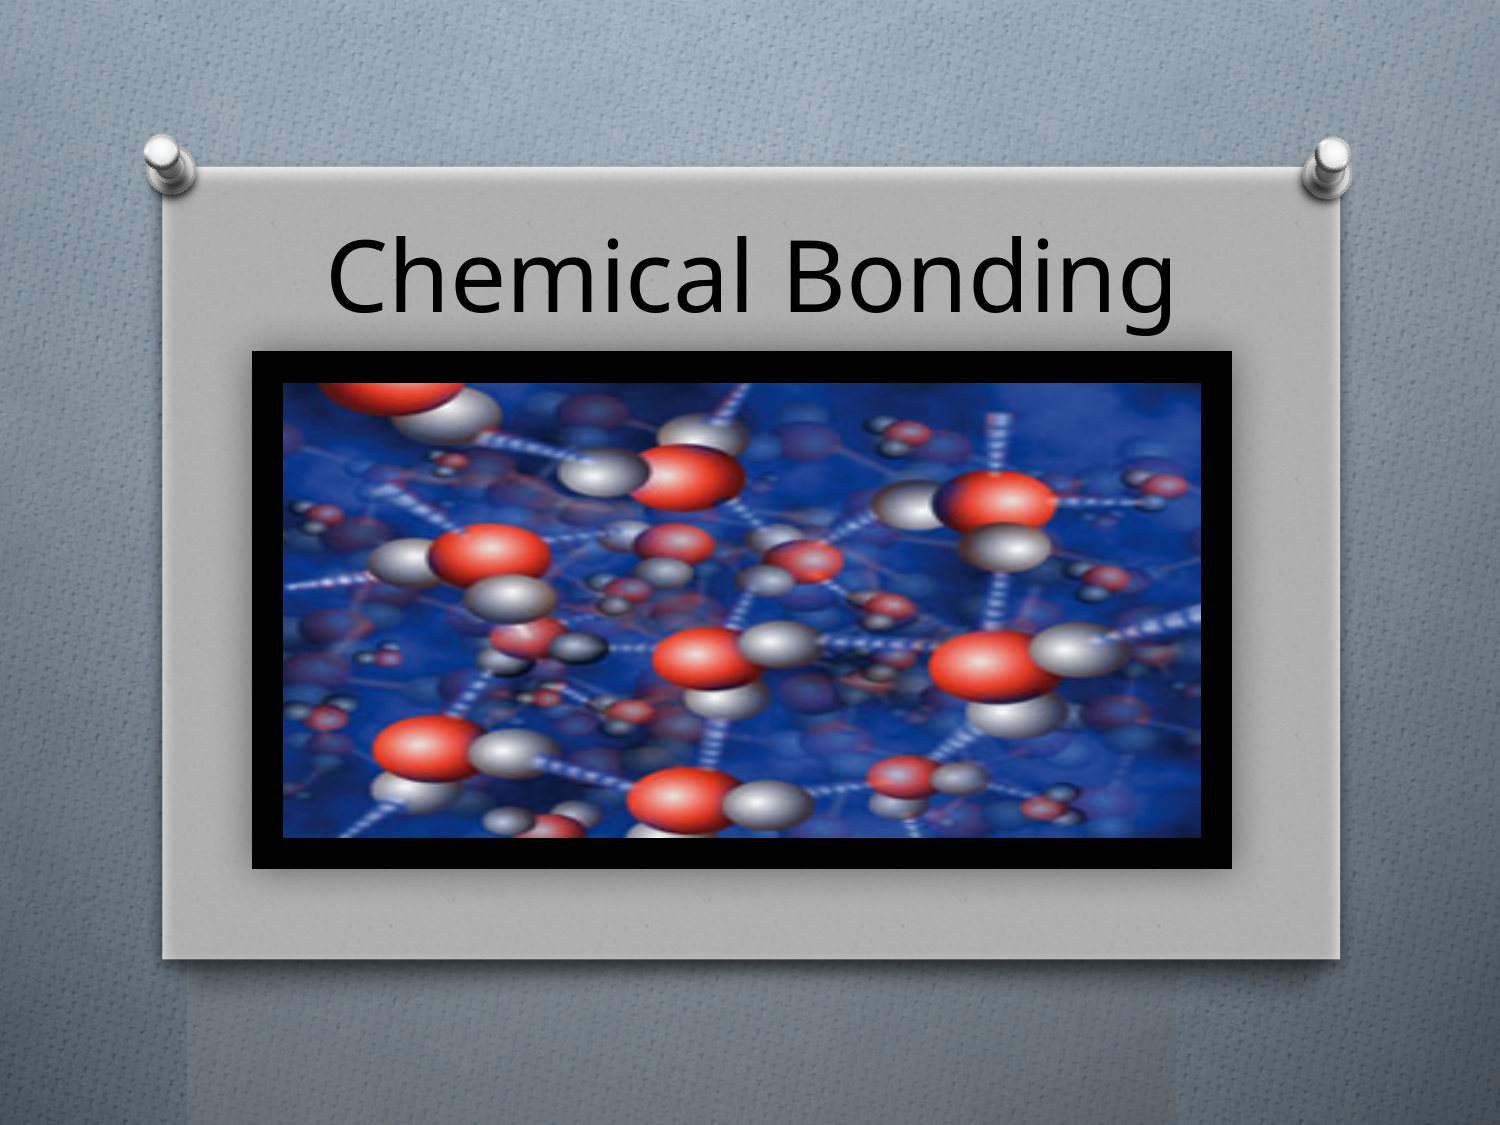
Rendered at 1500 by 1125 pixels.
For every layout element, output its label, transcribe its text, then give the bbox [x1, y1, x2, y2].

title Chemical Bonding [283, 201, 1223, 326]
picture [283, 382, 1202, 839]
picture [1274, 109, 1396, 230]
picture [112, 100, 235, 224]
